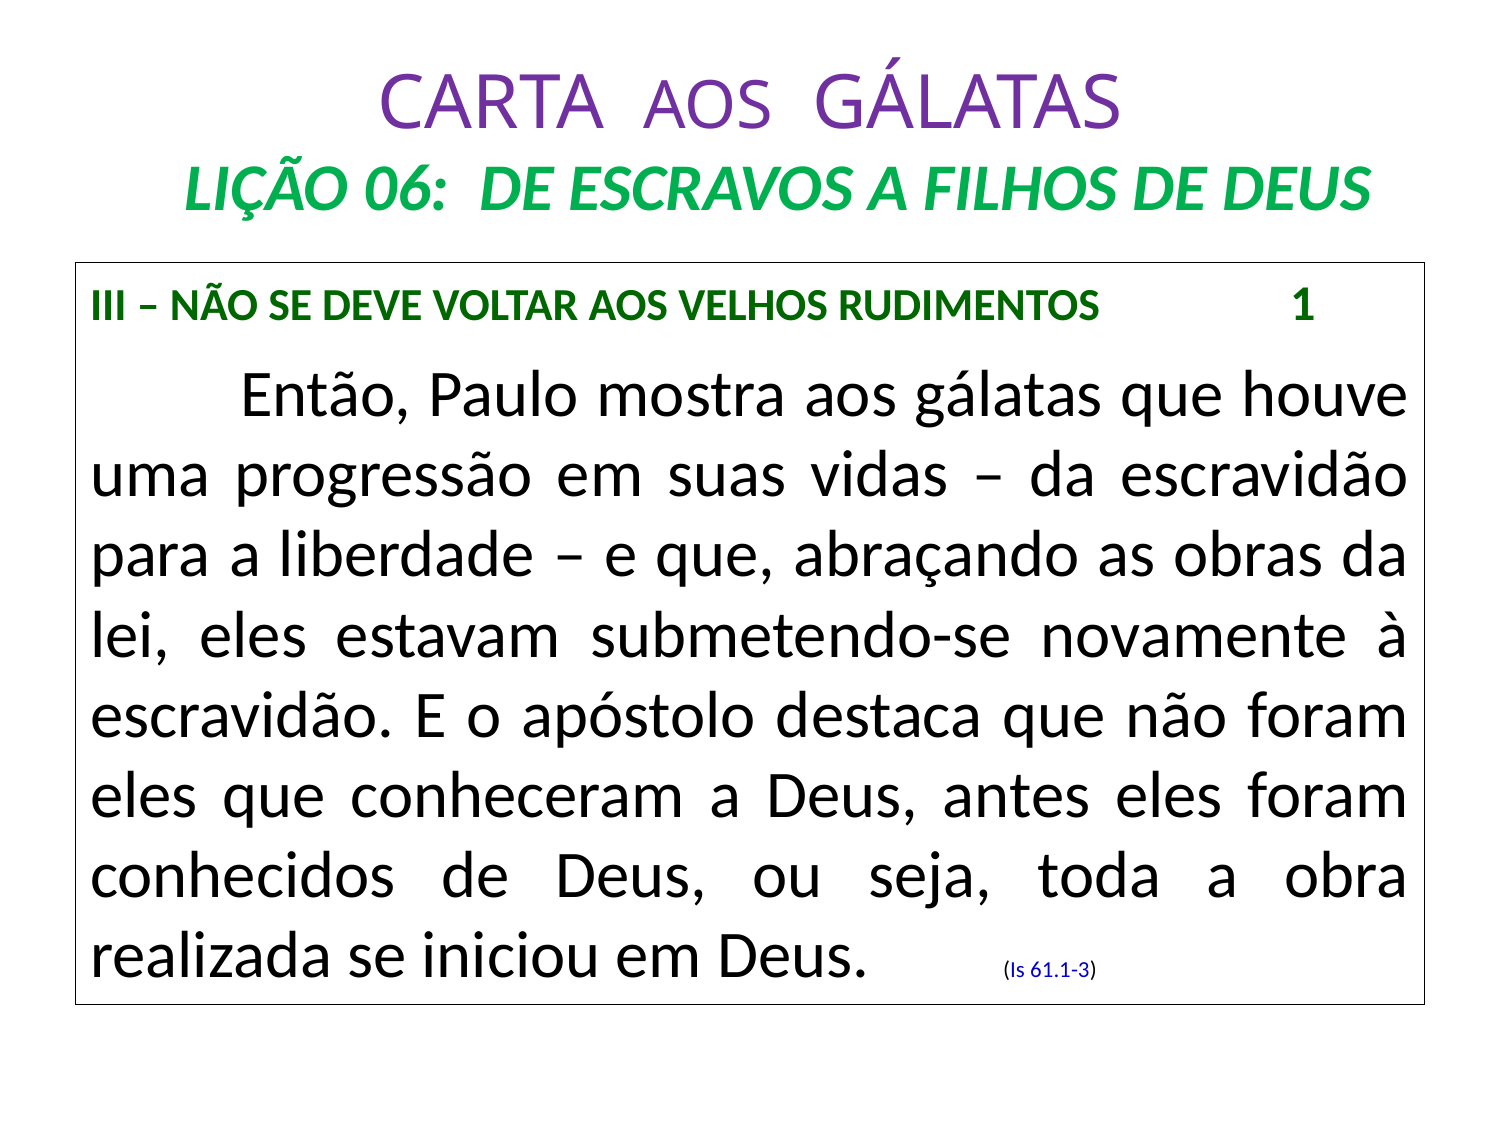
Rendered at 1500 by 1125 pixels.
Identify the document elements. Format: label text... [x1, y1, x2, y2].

title CARTA AOS GÁLATAS LIÇÃO 06: DE ESCRAVOS A FILHOS DE DEUS [75, 45, 1425, 233]
list III – NÃO SE DEVE VOLTAR AOS VELHOS RUDIMENTOS 1 Então, Paulo mostra aos gálatas que houve uma progressão em suas vidas – da escravidão para a liberdade – e que, abraçando as obras da lei, eles estavam submetendo-se novamente à escravidão. E o apóstolo destaca que não foram eles que conheceram a Deus, antes eles foram conhecidos de Deus, ou seja, toda a obra realizada se iniciou em Deus. (Is 61.1-3) [75, 262, 1425, 1005]
